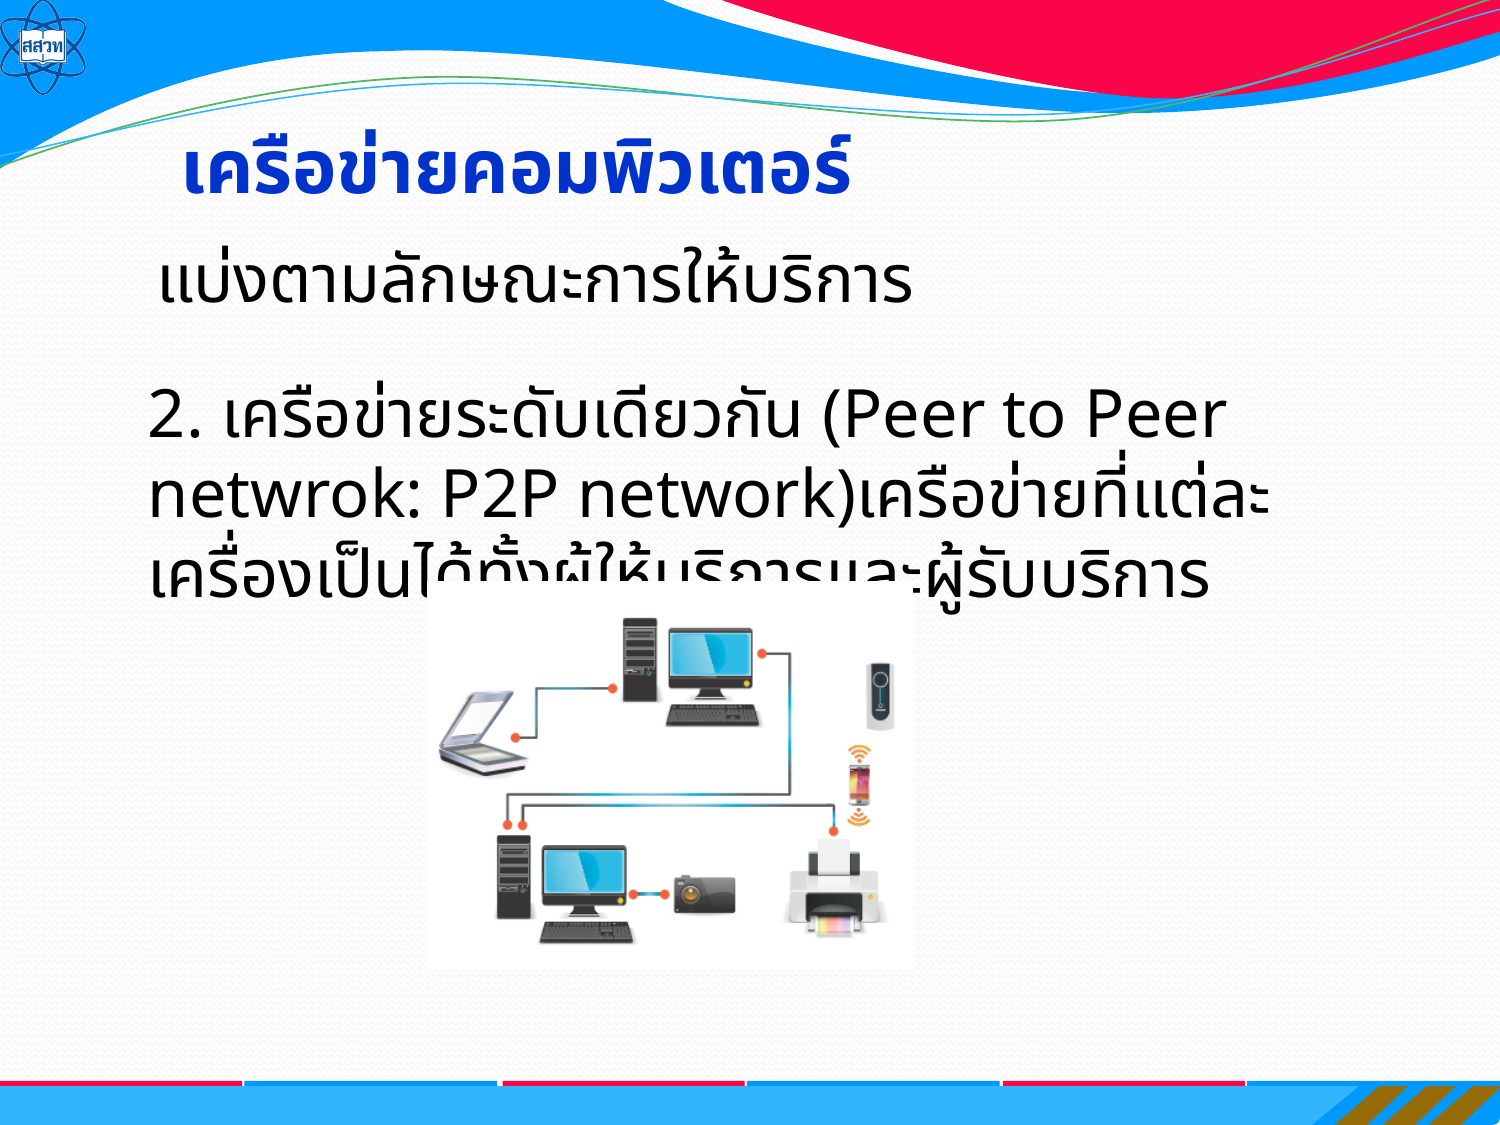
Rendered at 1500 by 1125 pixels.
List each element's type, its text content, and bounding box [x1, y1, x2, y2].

picture [0, 0, 86, 95]
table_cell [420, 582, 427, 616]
text_box แบ่งตามลักษณะการให้บริการ [146, 230, 1408, 321]
text_box 2. เครือข่ายระดับเดียวกัน (Peer to Peer netwrok: P2P network)เครือข่ายที่แต่ละเครื่องเป็นได้ทั้งผู้ให้บริการและผู้รับบริการ [137, 365, 1322, 616]
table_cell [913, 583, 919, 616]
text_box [0, 1085, 1500, 1125]
picture [427, 581, 913, 970]
text_box เครือข่ายคอมพิวเตอร์ [174, 94, 1165, 214]
